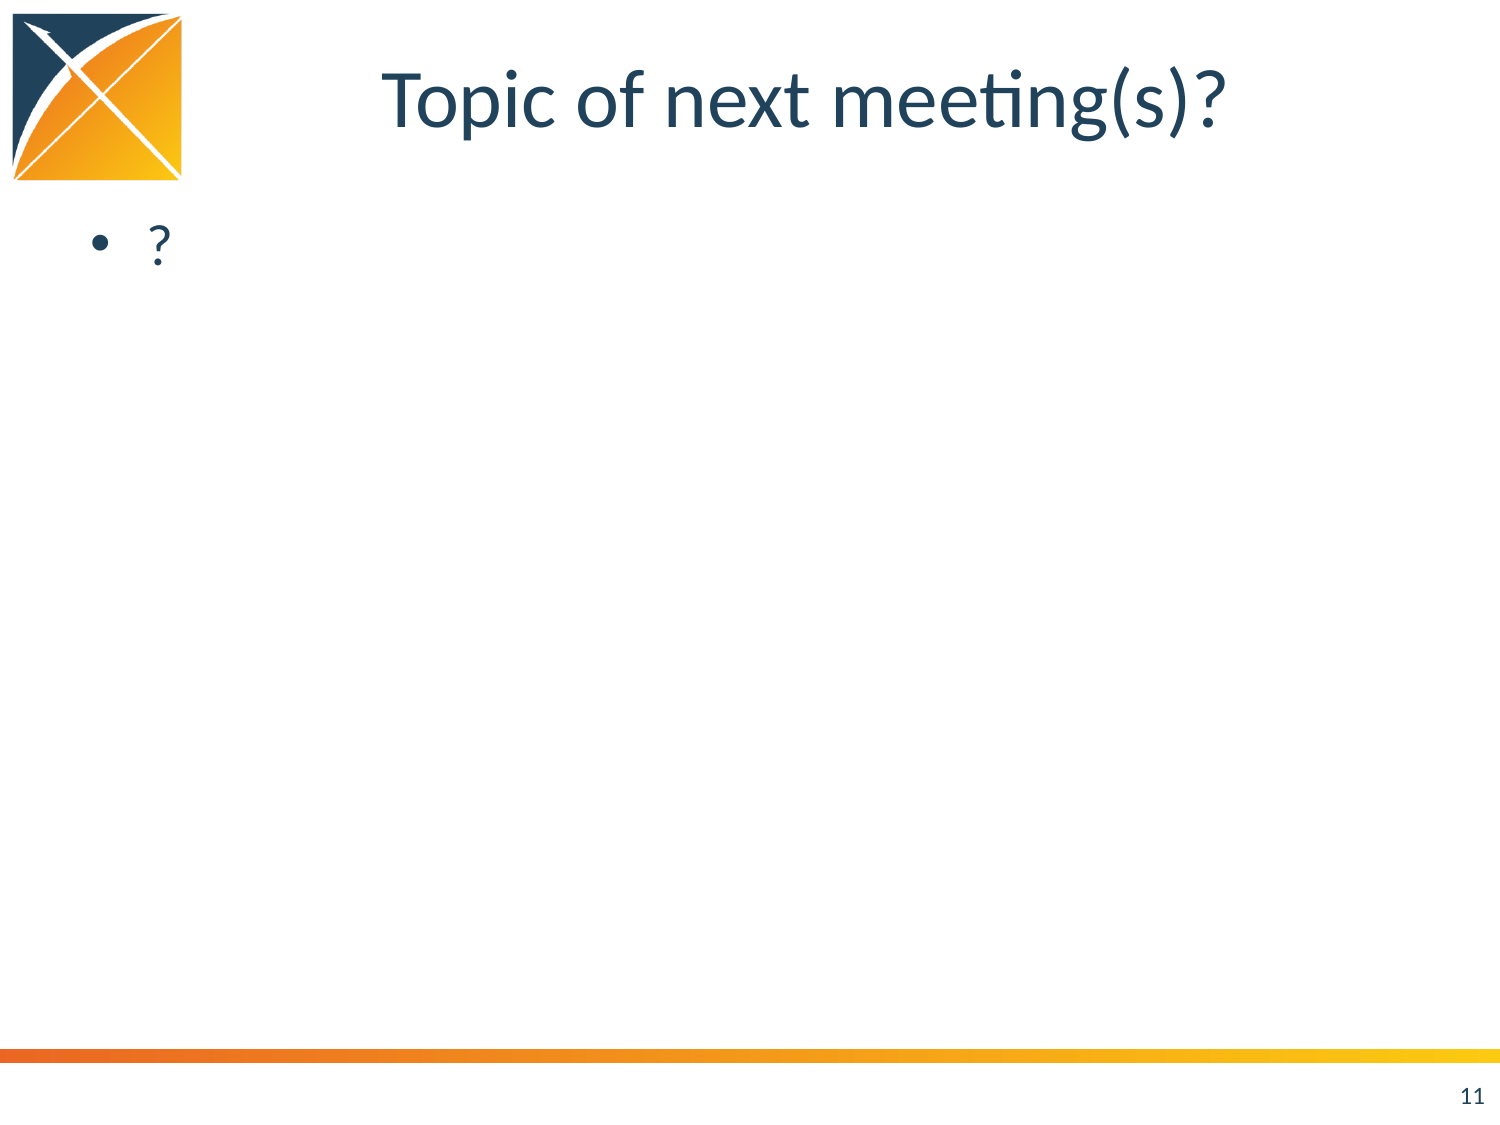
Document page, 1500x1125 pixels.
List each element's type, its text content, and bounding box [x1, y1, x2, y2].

picture [0, 0, 206, 200]
slide_number 11 [1149, 1065, 1500, 1125]
title Topic of next meeting(s)? [187, 24, 1425, 163]
list ? [75, 200, 1425, 1005]
